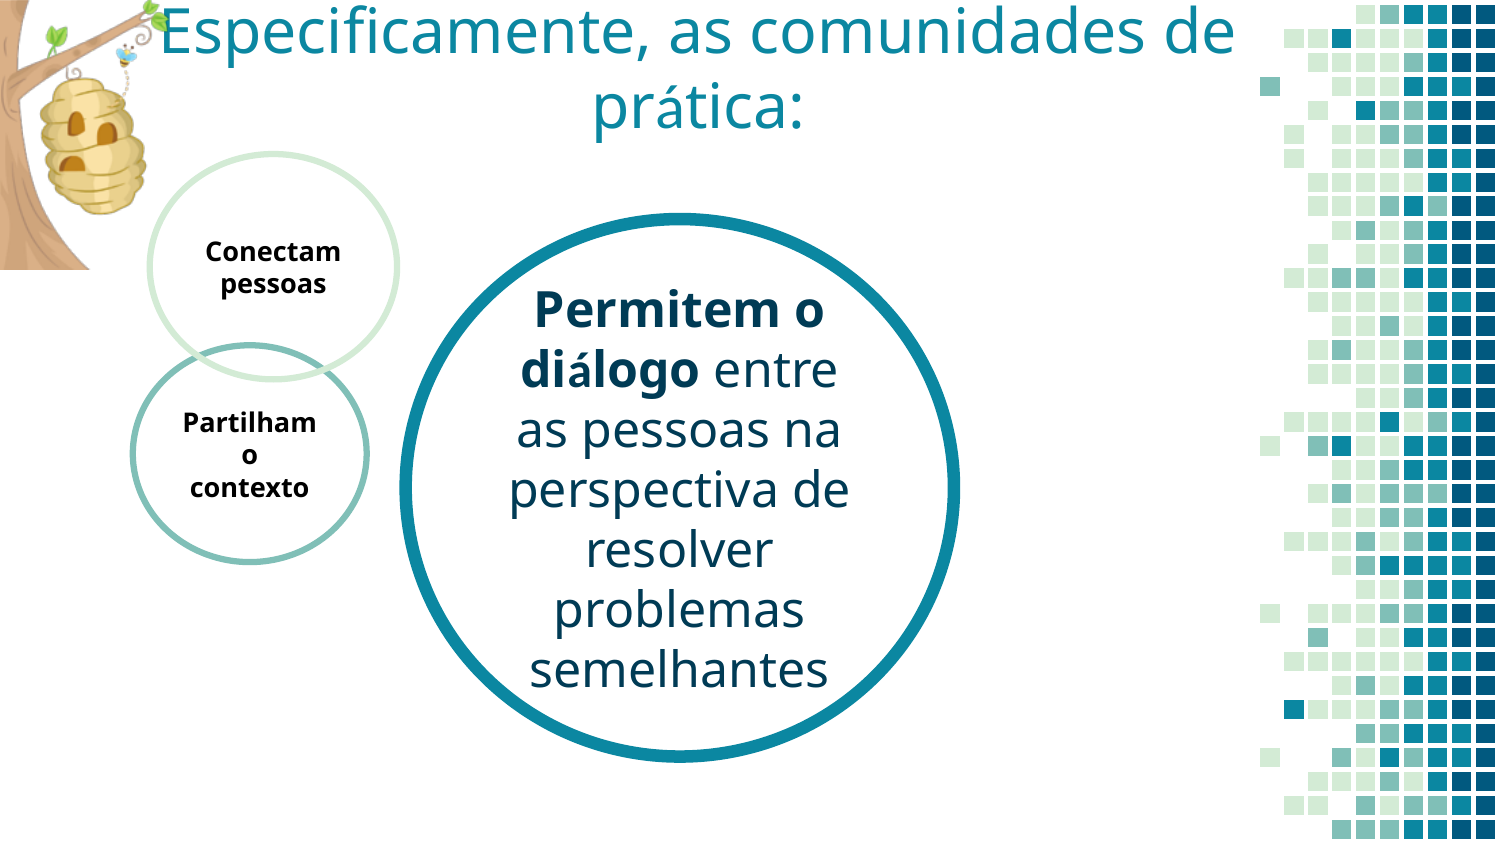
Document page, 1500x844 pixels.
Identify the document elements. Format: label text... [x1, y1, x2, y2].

text_box Permitem o diálogo entre as pessoas na perspectiva de resolver problemas semelhantes [405, 219, 954, 757]
title Especificamente, as comunidades de prática: [173, 51, 1296, 157]
text_box Conectam pessoas [150, 154, 398, 380]
picture [0, 0, 169, 270]
text_box Partilham o contexto [132, 356, 367, 563]
